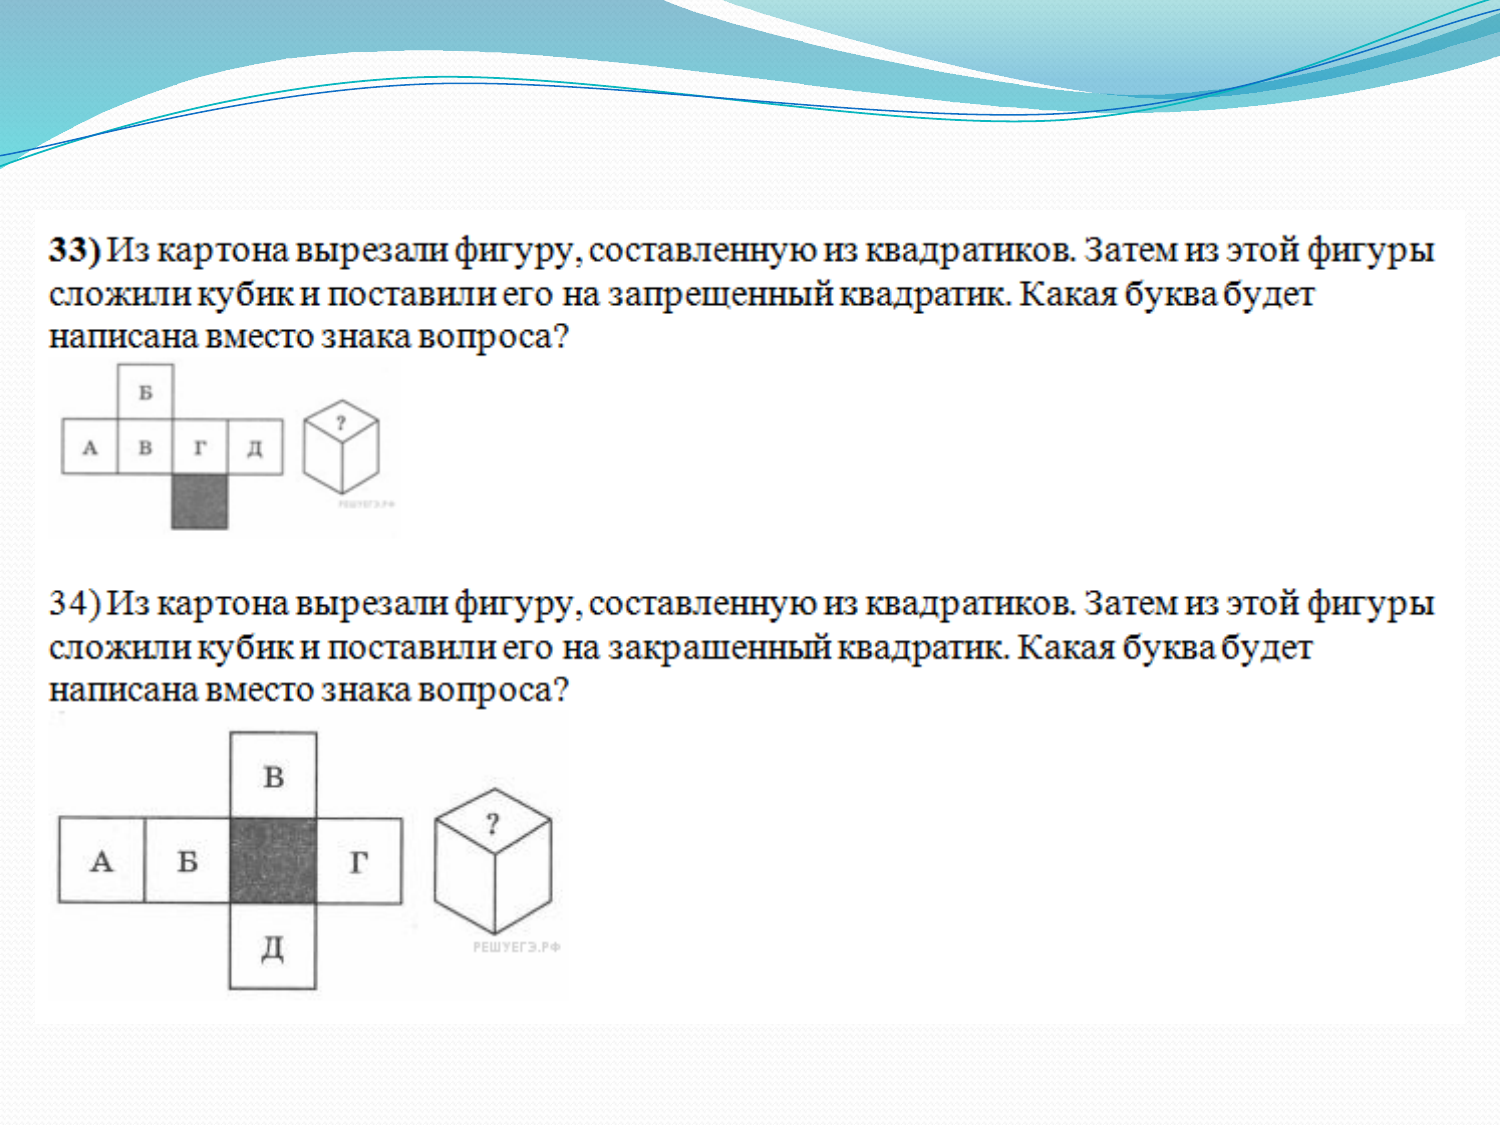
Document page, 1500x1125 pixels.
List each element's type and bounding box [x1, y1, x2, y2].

picture [34, 210, 1466, 1024]
